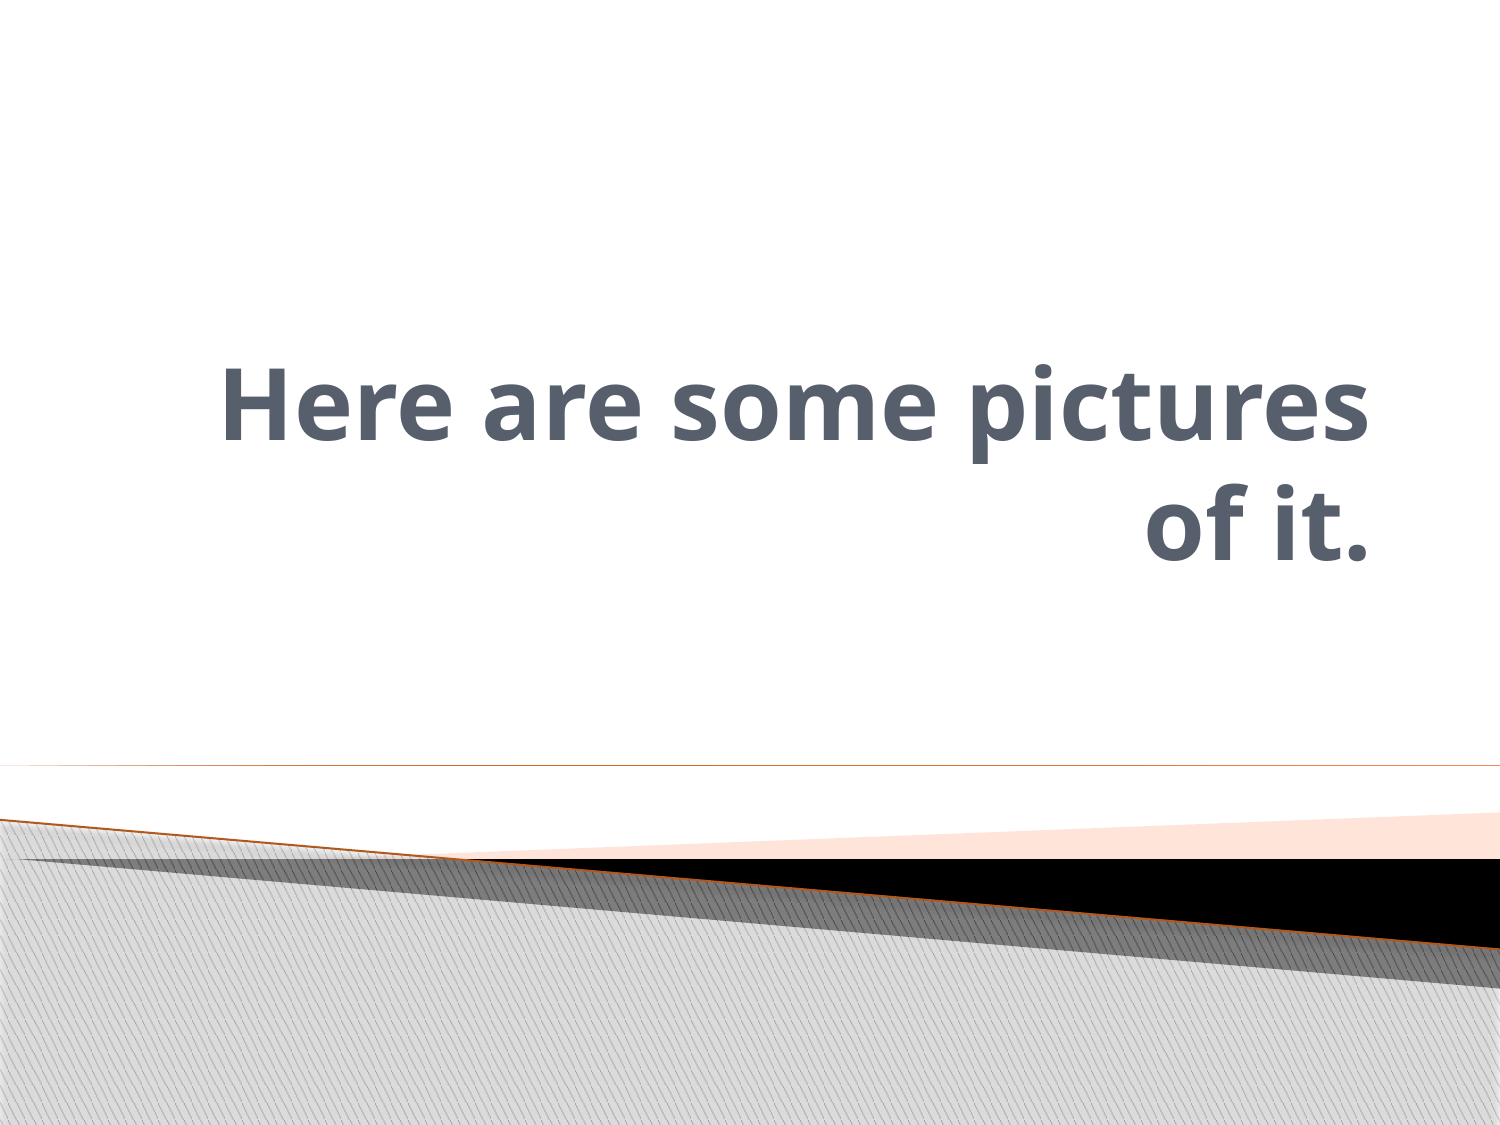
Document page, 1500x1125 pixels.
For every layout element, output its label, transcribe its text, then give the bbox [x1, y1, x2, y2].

picture [5, 859, 1500, 989]
title Here are some pictures of it. [112, 287, 1388, 588]
